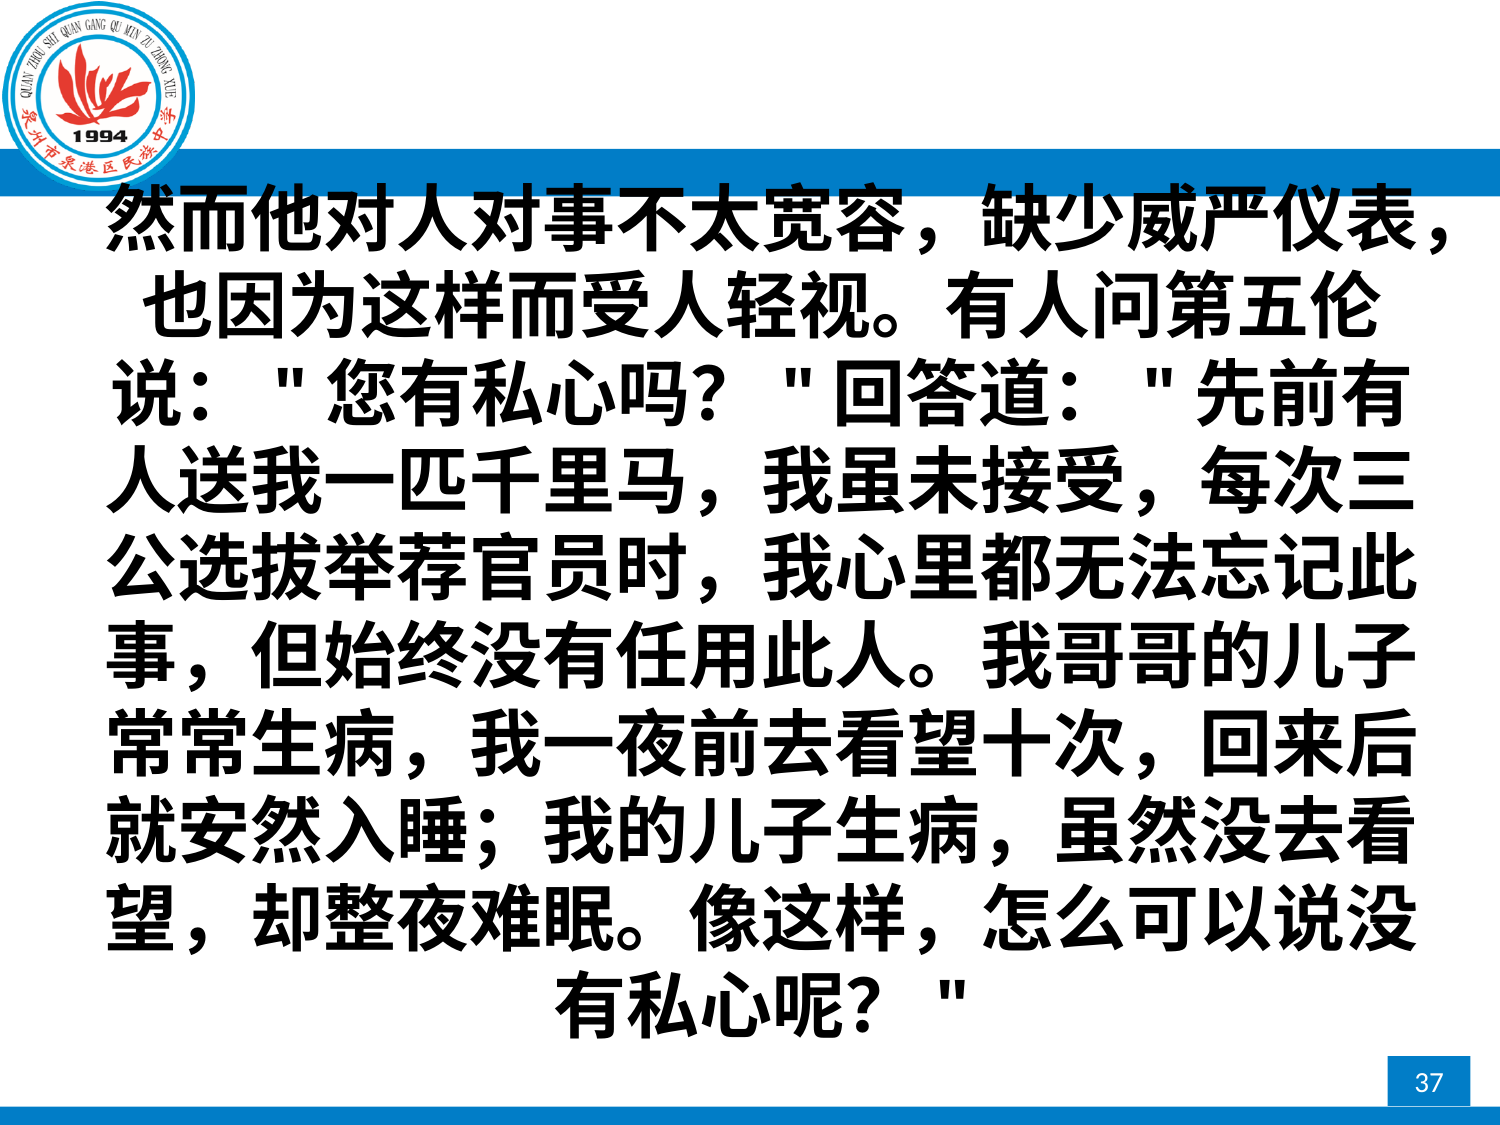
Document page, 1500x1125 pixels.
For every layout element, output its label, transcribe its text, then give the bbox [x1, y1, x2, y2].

picture [110, 1, 195, 79]
picture [2, 107, 78, 191]
picture [2, 1, 88, 86]
picture [9, 6, 195, 191]
title 然而他对人对事不太宽容，缺少威严仪表，也因为这样而受人轻视。有人问第五伦说："您有私心吗？"回答道："先前有人送我一匹千里马，我虽未接受，每次三公选拔举荐官员时，我心里都无法忘记此事，但始终没有任用此人。我哥哥的儿子常常生病，我一夜前去看望十次，回来后就安然入睡；我的儿子生病，虽然没去看望，却整夜难眠。像这样，怎么可以说没有私心呢？" [64, 219, 1459, 1000]
